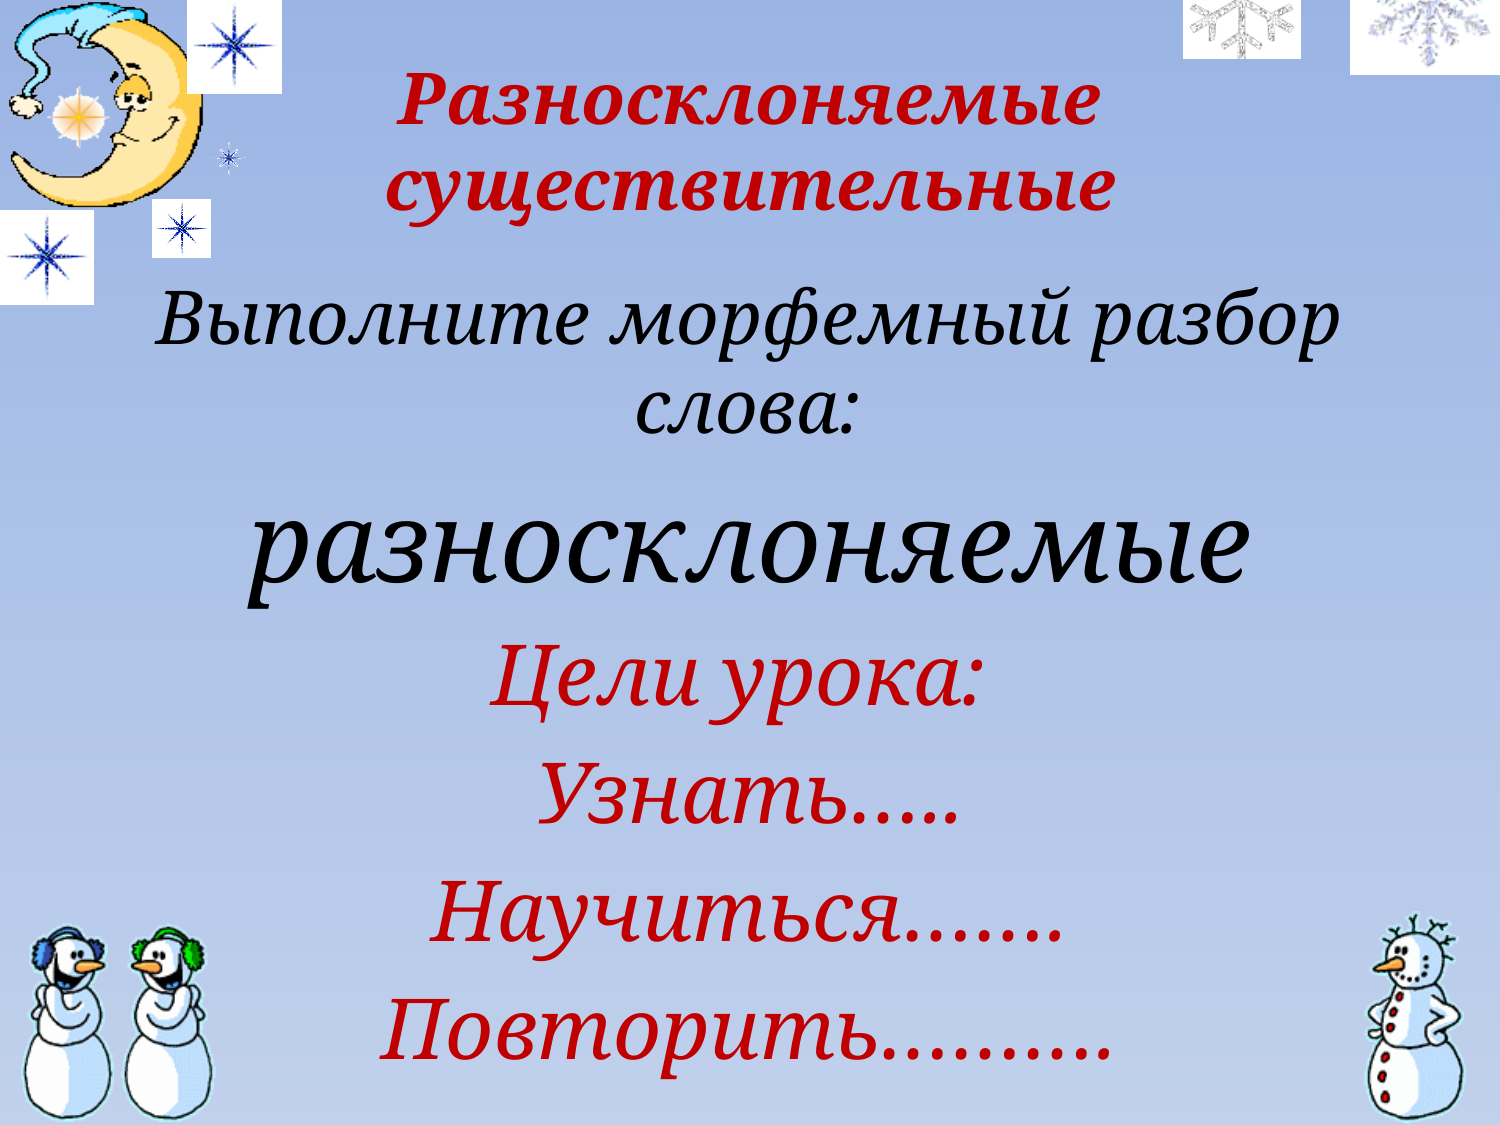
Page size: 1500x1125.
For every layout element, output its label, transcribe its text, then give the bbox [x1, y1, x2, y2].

picture [1350, 0, 1500, 75]
picture [1183, 0, 1301, 45]
picture [1340, 904, 1500, 1125]
list Выполните морфемный разбор слова: разносклоняемые Цели урока: Узнать….. Научиться……. Повторить………. [75, 262, 1425, 1090]
picture [152, 233, 211, 258]
title Разносклоняемые существительные [75, 45, 1425, 233]
picture [0, 0, 282, 305]
picture [0, 913, 225, 1125]
